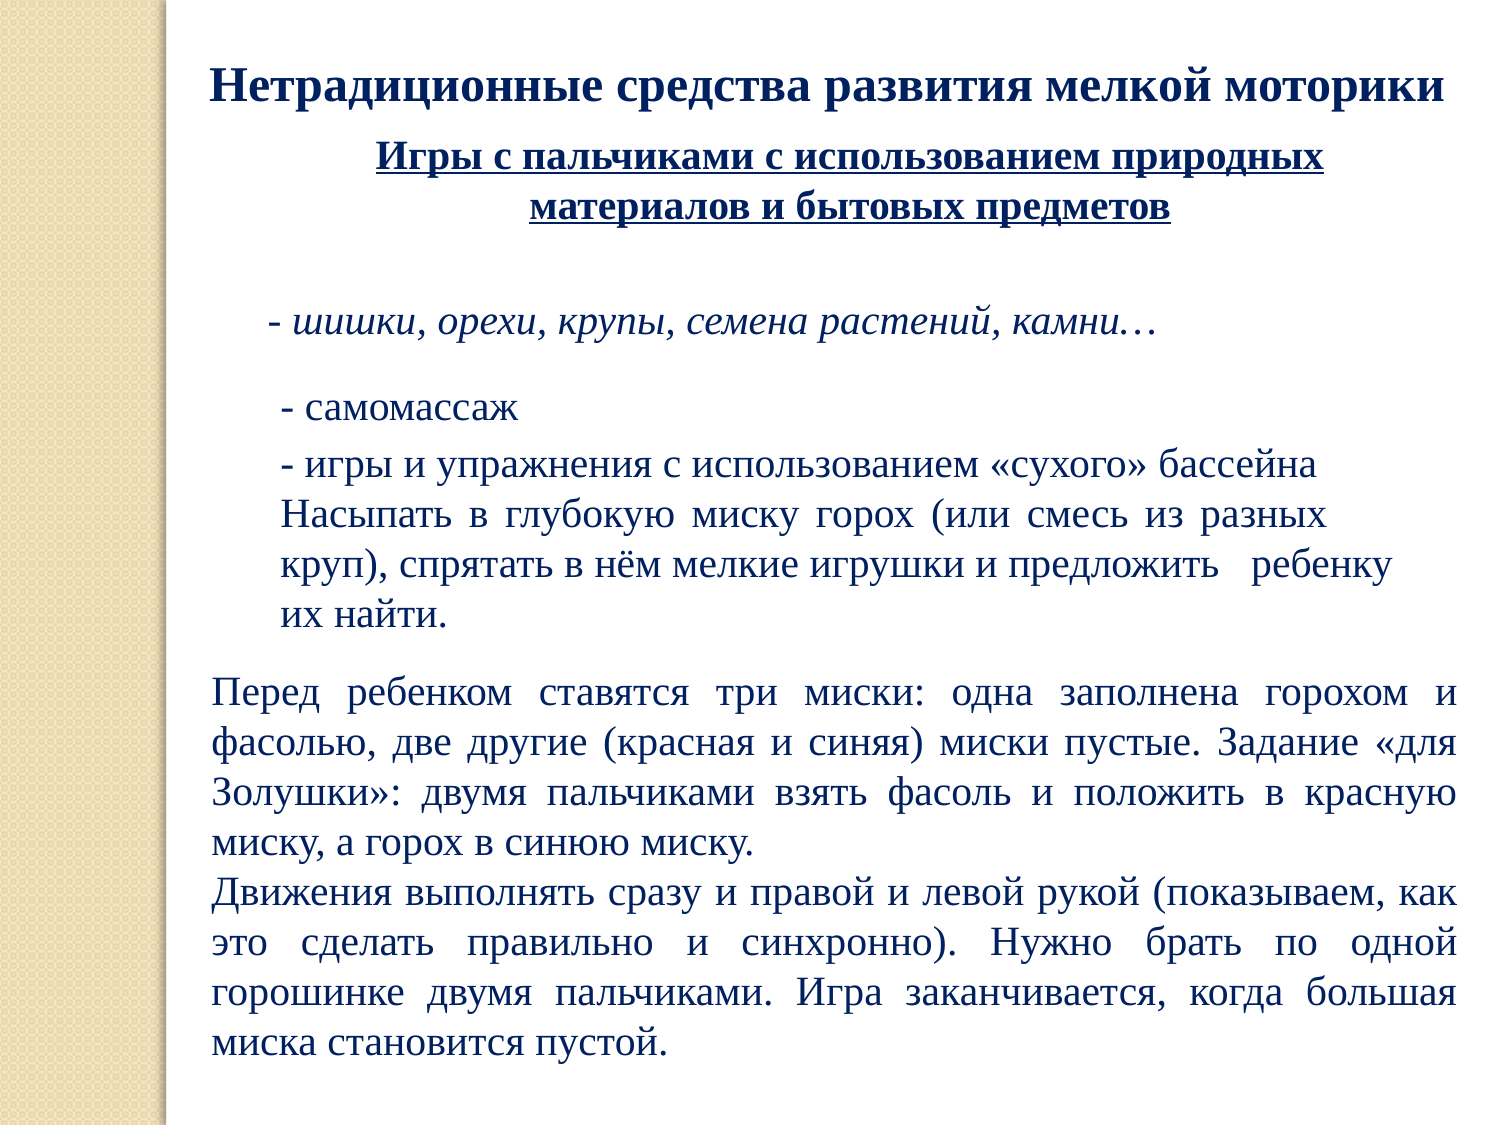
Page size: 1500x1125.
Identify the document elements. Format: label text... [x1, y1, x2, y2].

text_box Игры с пальчиками с использованием природных материалов и бытовых предметов [291, 119, 1409, 235]
text_box - шишки, орехи, крупы, семена растений, камни… [252, 285, 1442, 351]
text_box Нетрадиционные средства развития мелкой моторики [194, 44, 1500, 119]
text_box - самомассаж [265, 371, 1407, 437]
text_box Перед ребенком ставятся три миски: одна заполнена горохом и фасолью, две другие (красная и синяя) миски пустые. Задание «для Золушки»: двумя пальчиками взять фасоль и положить в красную миску, а горох в синюю миску. Движения выполнять сразу и правой и левой рукой (показываем, как это сделать правильно и синхронно). Нужно брать по одной горошинке двумя пальчиками. Игра заканчивается, когда большая миска становится пустой. [196, 656, 1473, 1072]
text_box - игры и упражнения с использованием «сухого» бассейна Насыпать в глубокую миску горох (или смесь из разных круп), спрятать в нём мелкие игрушки и предложить ребенку их найти. [265, 428, 1409, 643]
